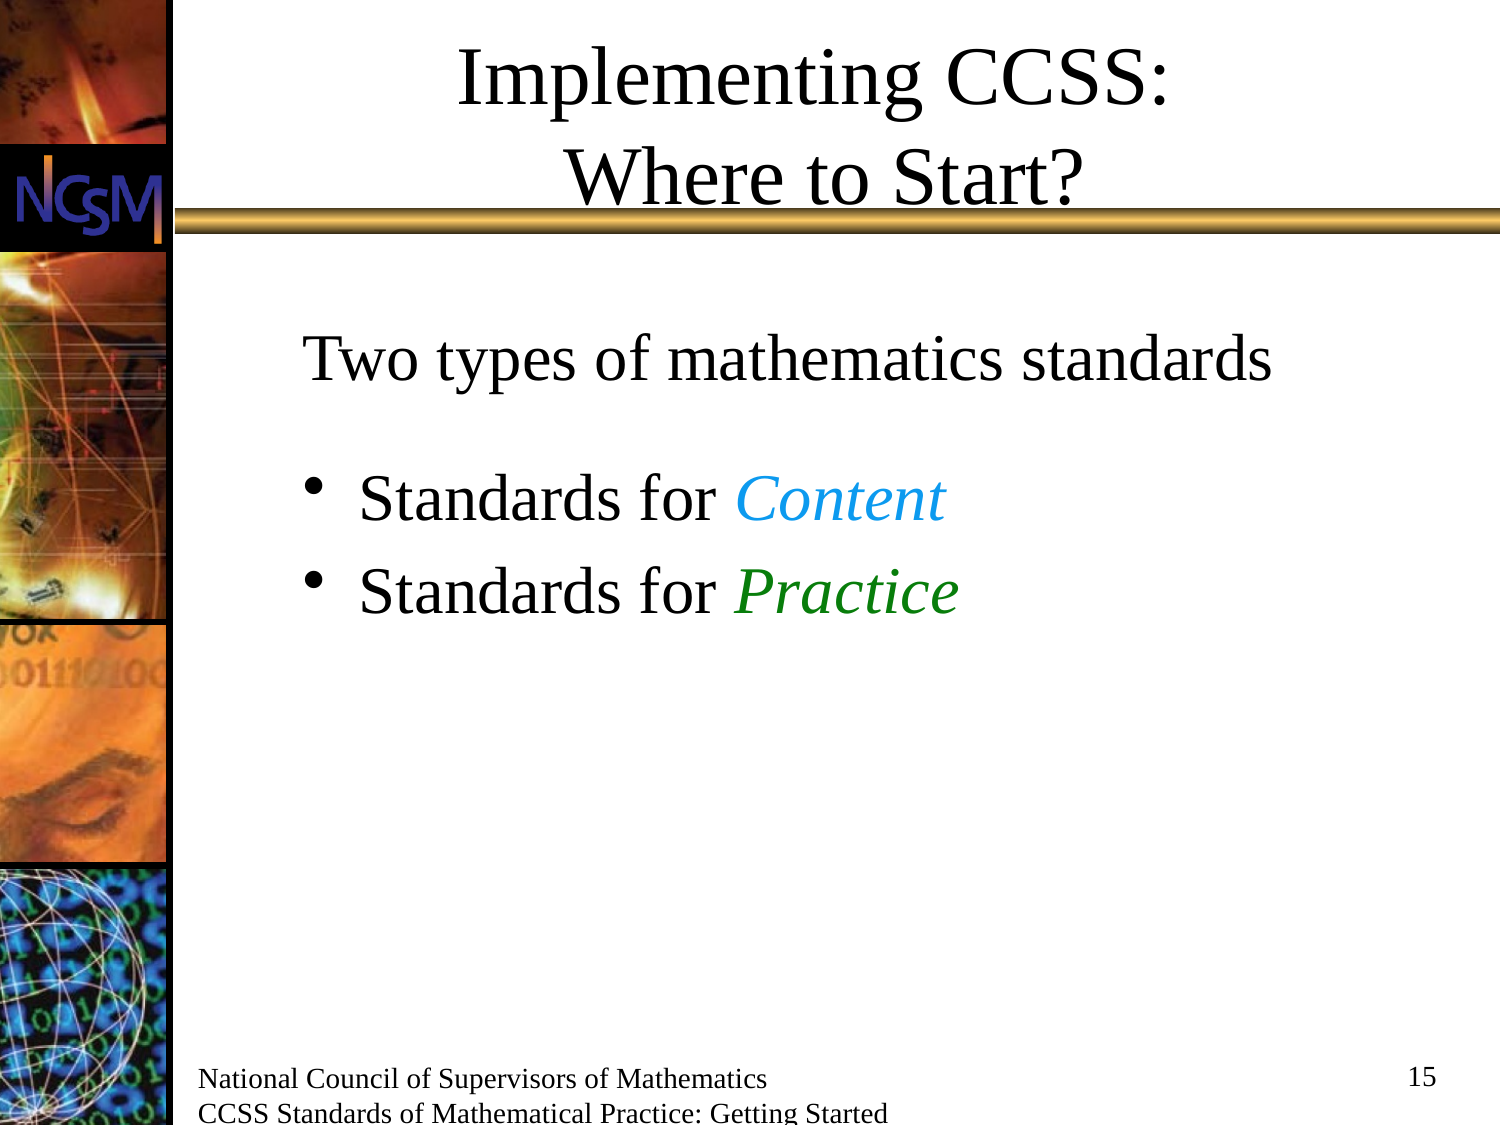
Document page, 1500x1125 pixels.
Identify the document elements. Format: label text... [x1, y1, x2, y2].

list Two types of mathematics standards Standards for Content Standards for Practice [287, 306, 1396, 981]
picture [0, 625, 166, 862]
title Implementing CCSS: Where to Start? [200, 37, 1450, 206]
slide_number 15 [1379, 1049, 1453, 1125]
picture [0, 869, 166, 1125]
picture [0, 0, 167, 619]
